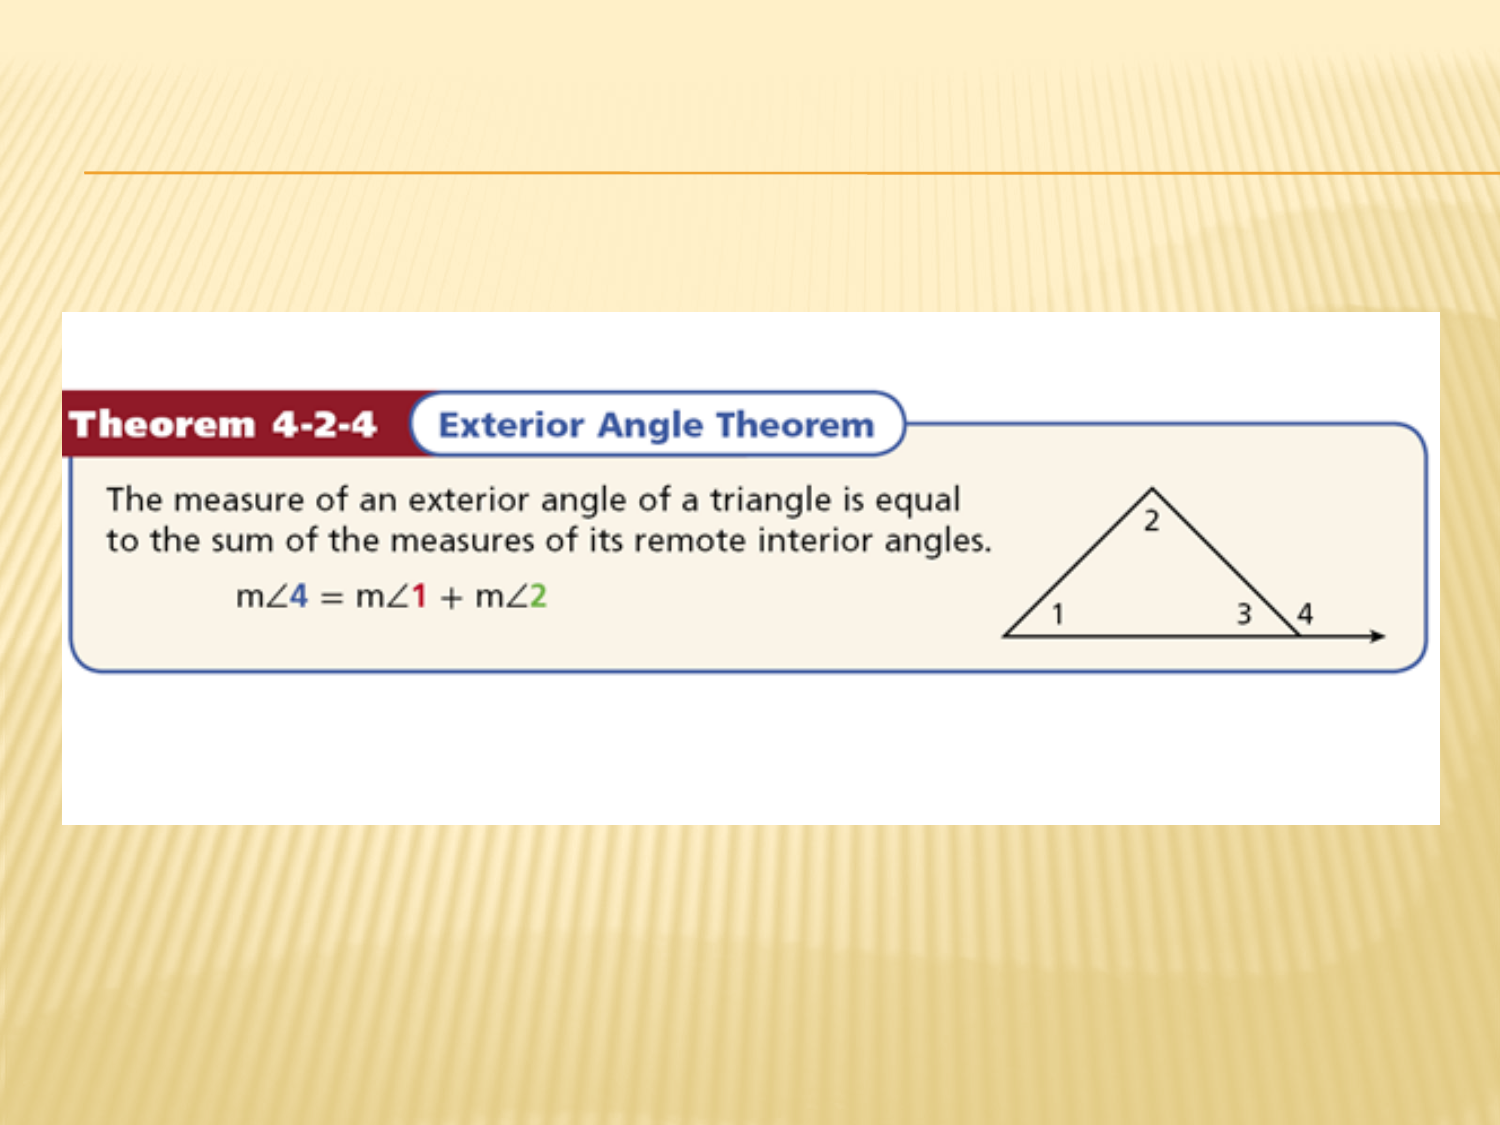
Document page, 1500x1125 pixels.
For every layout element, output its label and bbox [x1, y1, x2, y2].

picture [62, 312, 1440, 826]
